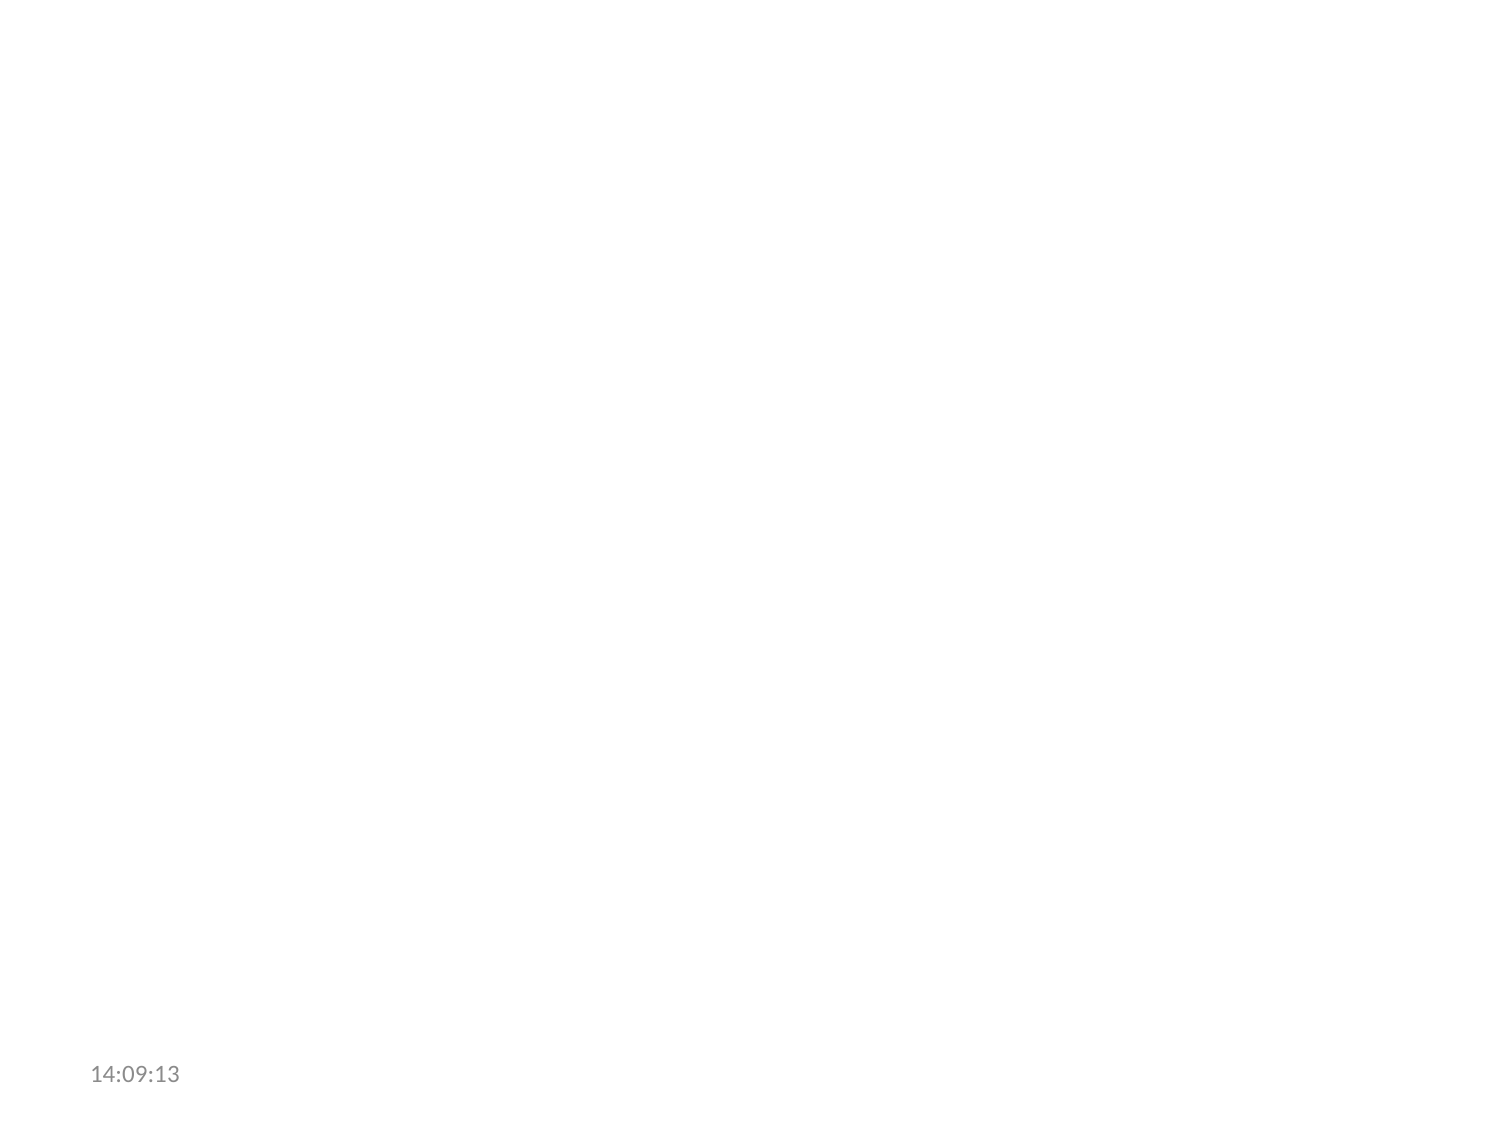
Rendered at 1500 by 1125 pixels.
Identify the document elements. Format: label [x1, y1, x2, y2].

slide_number [75, 1042, 425, 1103]
